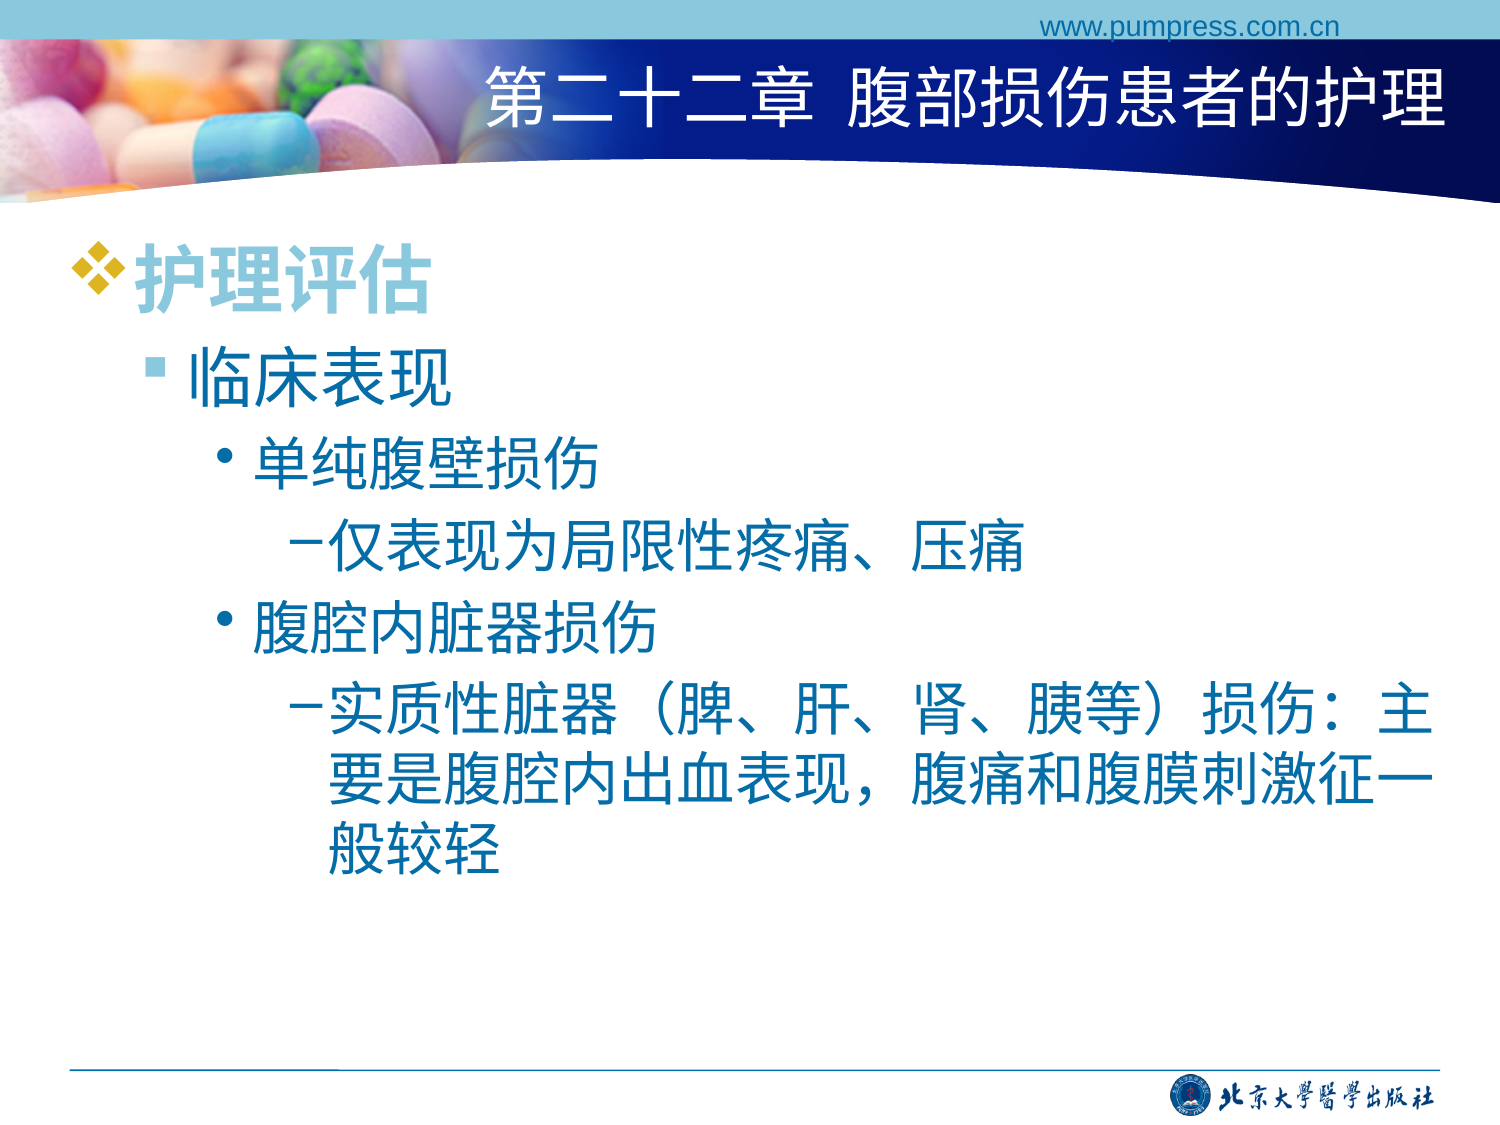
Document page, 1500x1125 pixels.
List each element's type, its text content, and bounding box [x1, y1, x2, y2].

list 护理评估 临床表现 单纯腹壁损伤 仅表现为局限性疼痛、压痛 腹腔内脏器损伤 实质性脏器（脾、肝、肾、胰等）损伤：主要是腹腔内出血表现，腹痛和腹膜刺激征一般较轻 [49, 224, 1463, 1026]
picture [0, 40, 1500, 203]
title 第二十二章 腹部损伤患者的护理 [137, 49, 1463, 143]
slide_number www.pumpress.com.cn [1025, 0, 1463, 38]
picture [1170, 1074, 1436, 1118]
